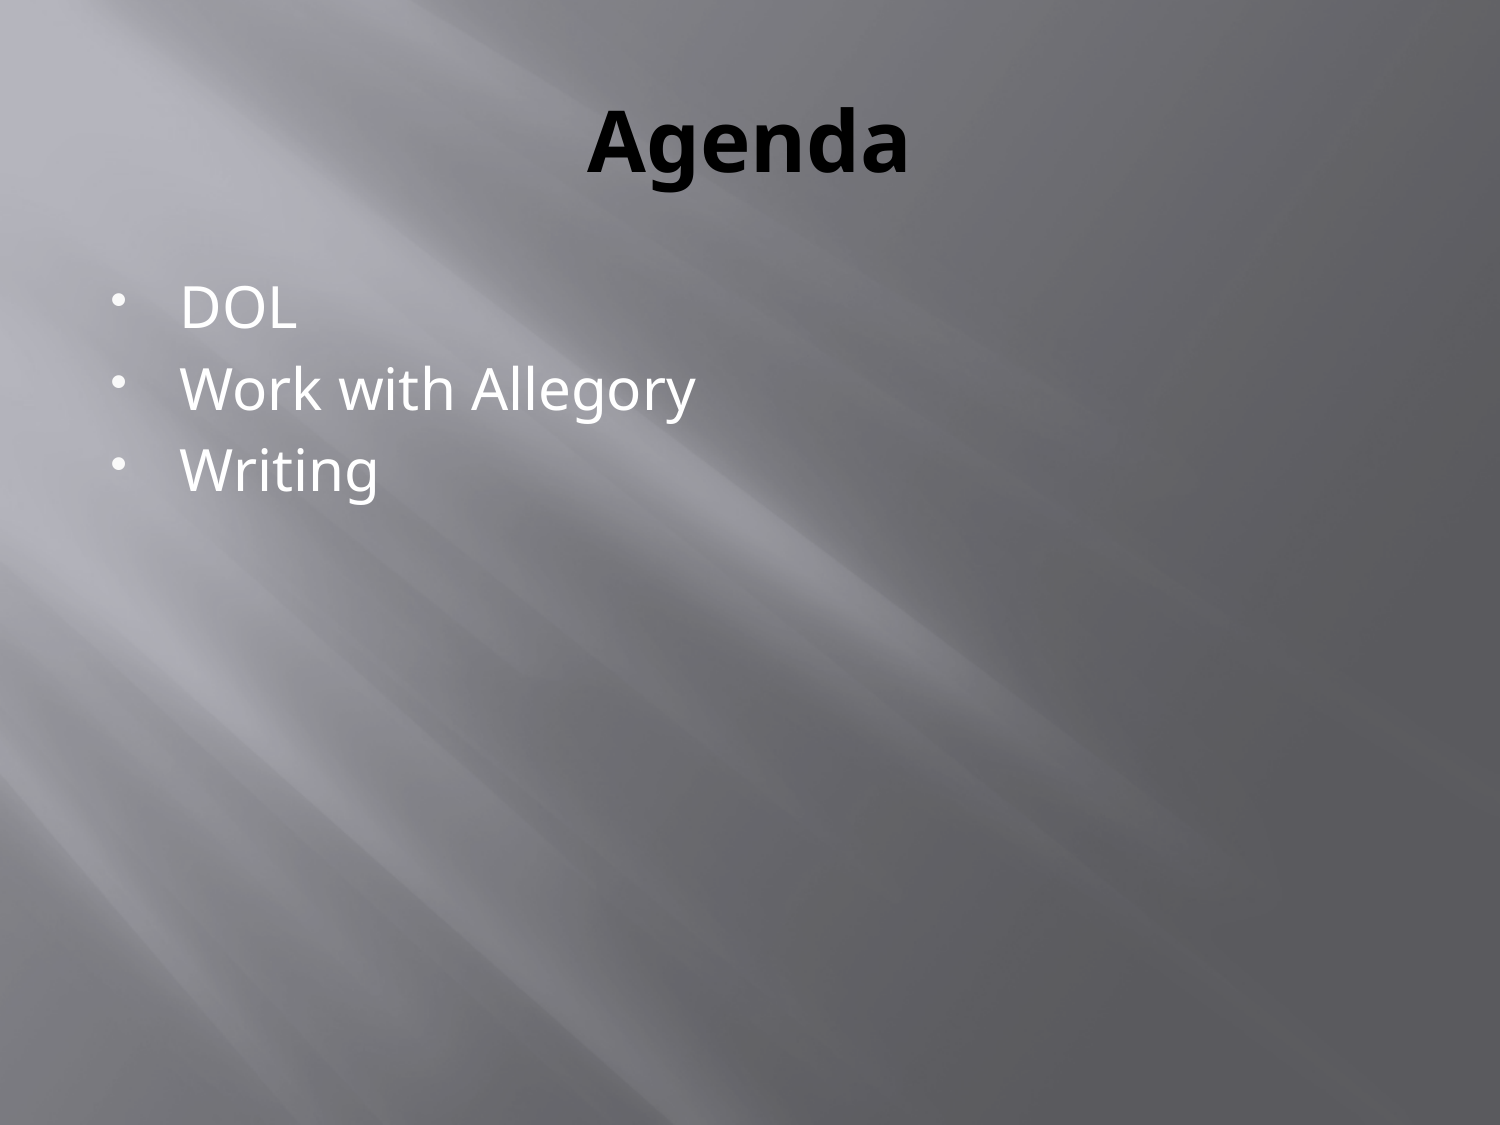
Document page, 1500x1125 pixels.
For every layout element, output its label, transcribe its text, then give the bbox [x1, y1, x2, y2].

title Agenda [75, 45, 1425, 233]
list DOL Work with Allegory Writing [75, 262, 1425, 1035]
